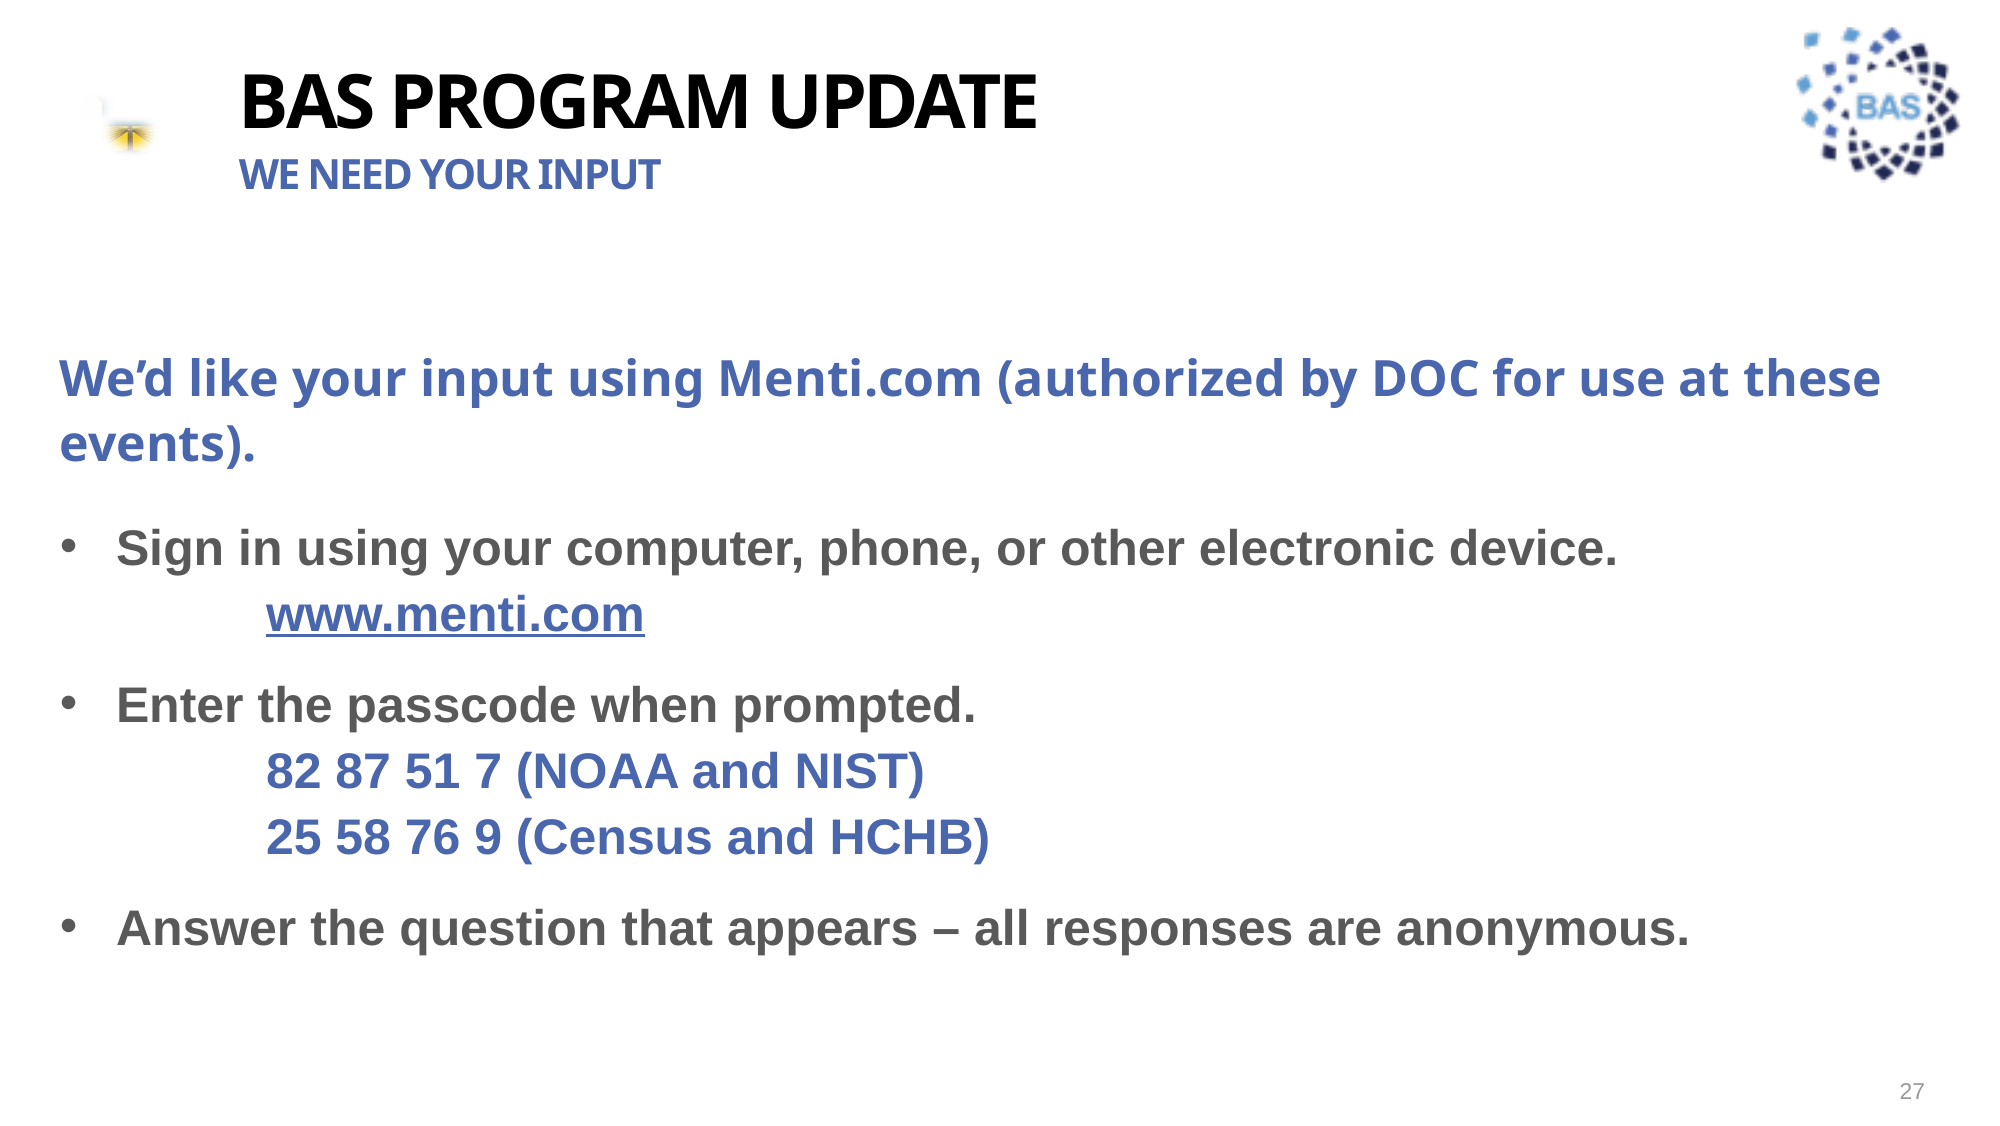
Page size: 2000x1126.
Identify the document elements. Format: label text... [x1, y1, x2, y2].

picture [57, 40, 209, 185]
title Bas program update [239, 60, 1774, 146]
list We need your input [239, 143, 1375, 228]
picture [1795, 26, 1965, 183]
list We’d like your input using Menti.com (authorized by DOC for use at these events). Sign in using your computer, phone, or other electronic device. www.menti.com Enter the passcode when prompted. 82 87 51 7 (NOAA and NIST) 25 58 76 9 (Census and HCHB) Answer the question that appears – all responses are anonymous. [59, 339, 1918, 793]
